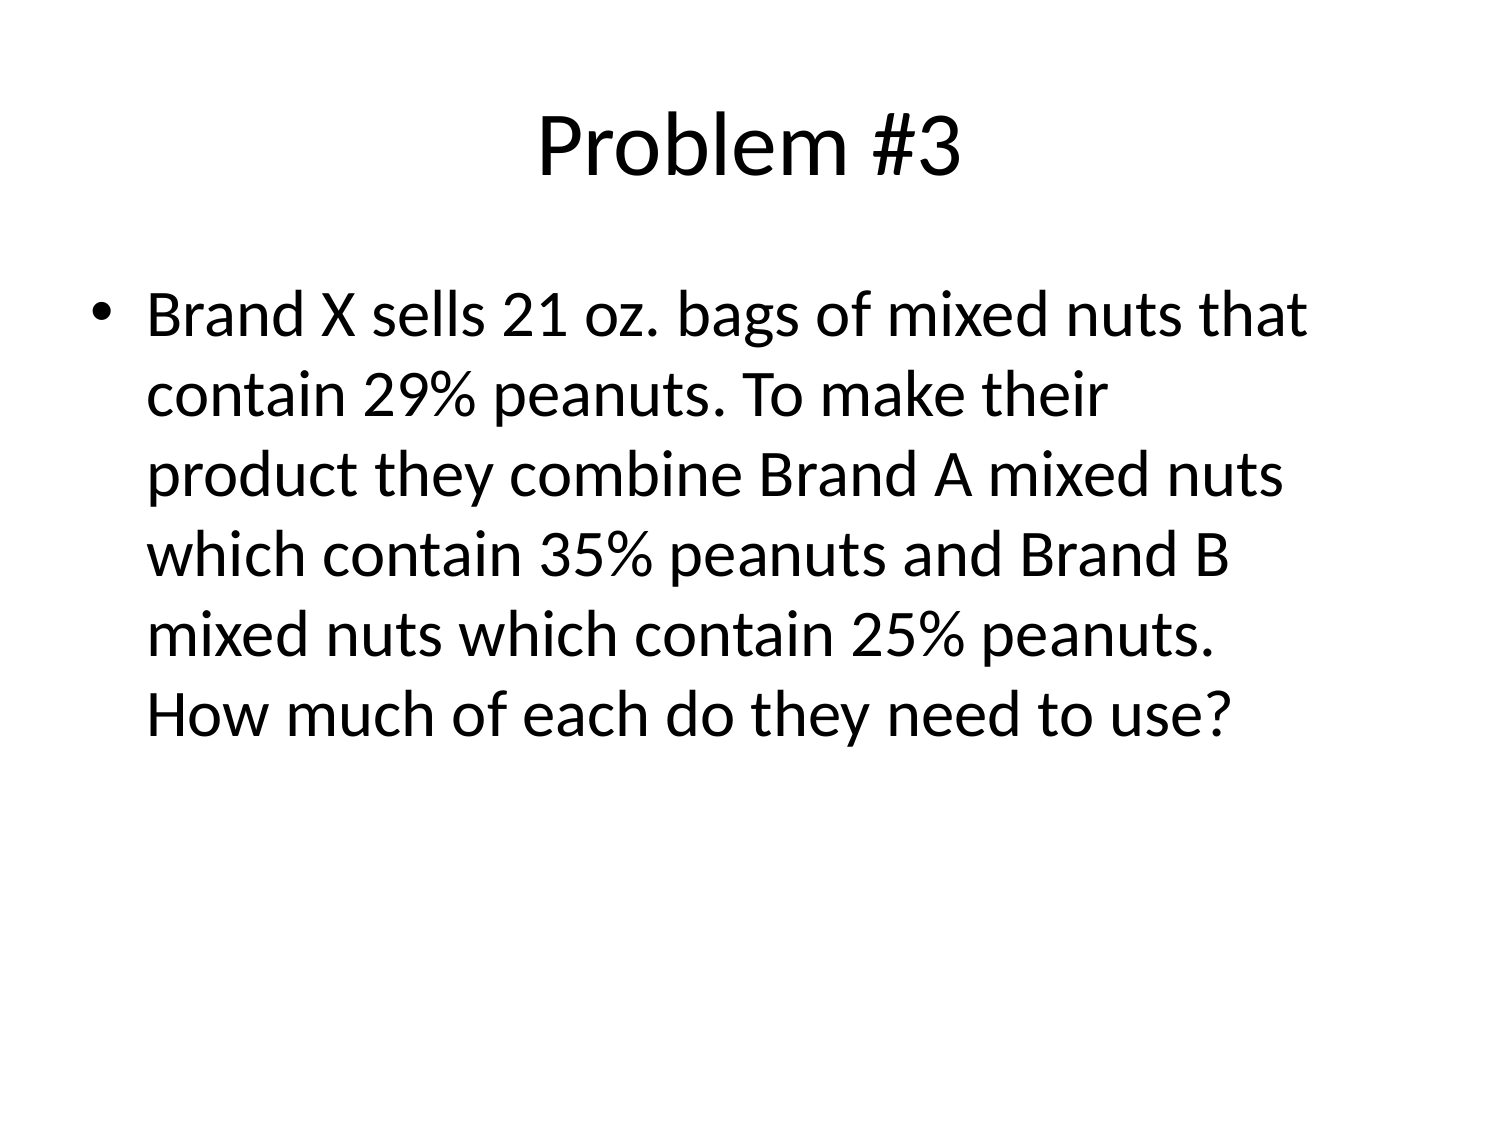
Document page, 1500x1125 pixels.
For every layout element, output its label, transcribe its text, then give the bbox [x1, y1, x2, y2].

title Problem #3 [75, 45, 1425, 233]
list Brand X sells 21 oz. bags of mixed nuts that contain 29% peanuts. To make their product they combine Brand A mixed nuts which contain 35% peanuts and Brand B mixed nuts which contain 25% peanuts. How much of each do they need to use? [75, 262, 1425, 1005]
